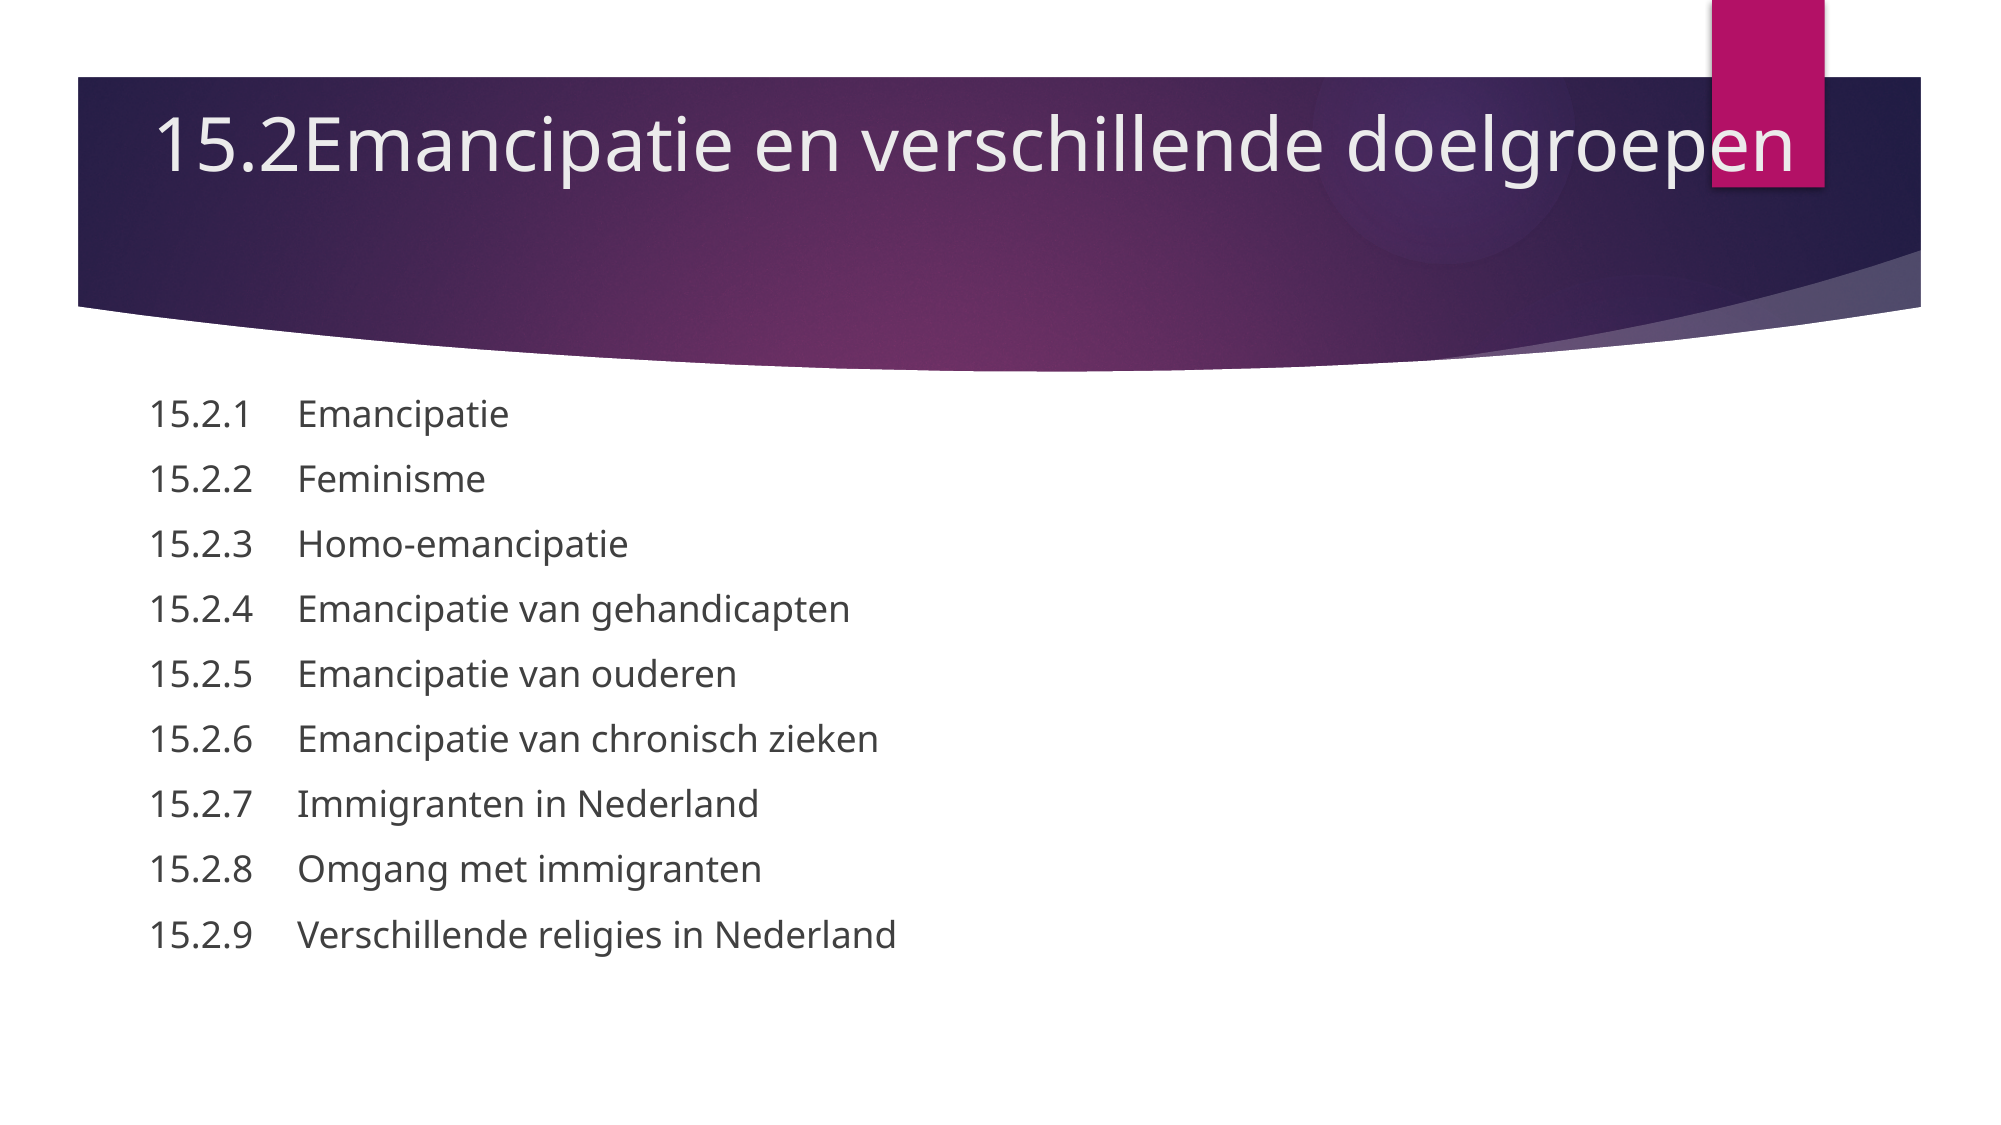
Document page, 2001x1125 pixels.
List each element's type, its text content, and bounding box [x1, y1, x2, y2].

list 15.2.1 Emancipatie 15.2.2 Feminisme 15.2.3 Homo-emancipatie 15.2.4 Emancipatie van gehandicapten 15.2.5 Emancipatie van ouderen 15.2.6 Emancipatie van chronisch zieken 15.2.7 Immigranten in Nederland 15.2.8 Omgang met immigranten 15.2.9 Verschillende religies in Nederland [133, 252, 1859, 967]
title 15.2 Emancipatie en verschillende doelgroepen [137, 32, 1863, 250]
